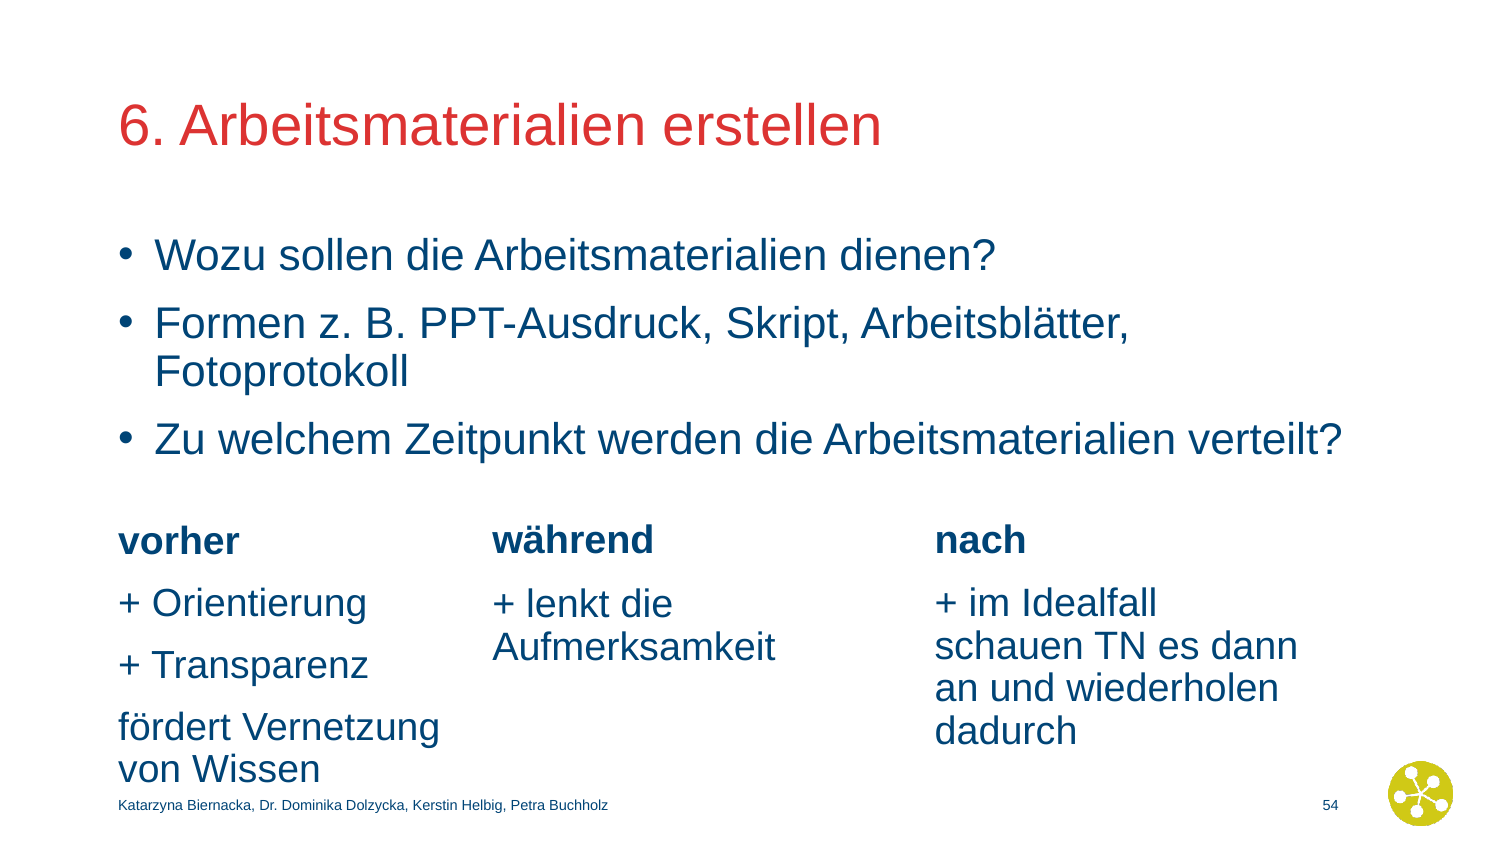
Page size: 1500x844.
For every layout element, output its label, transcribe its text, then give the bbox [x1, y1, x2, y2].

title 6. Arbeitsmaterialien erstellen [103, 44, 1397, 208]
list Wozu sollen die Arbeitsmaterialien dienen? Formen z. B. PPT-Ausdruck, Skript, Arbeitsblätter, Fotoprotokoll Zu welchem Zeitpunkt werden die Arbeitsmaterialien verteilt? [103, 224, 1397, 516]
text_box während + lenkt die Aufmerksamkeit [477, 512, 883, 798]
text_box nach + im Idealfall schauen TN es dann an und wiederholen dadurch [919, 511, 1325, 797]
text_box vorher + Orientierung + Transparenz fördert Vernetzung von Wissen [103, 513, 477, 782]
slide_number 53 [1016, 782, 1354, 827]
footer Katarzyna Biernacka, Dr. Dominika Dolzycka, Kerstin Helbig, Petra Buchholz [103, 782, 742, 827]
picture [1388, 761, 1453, 826]
